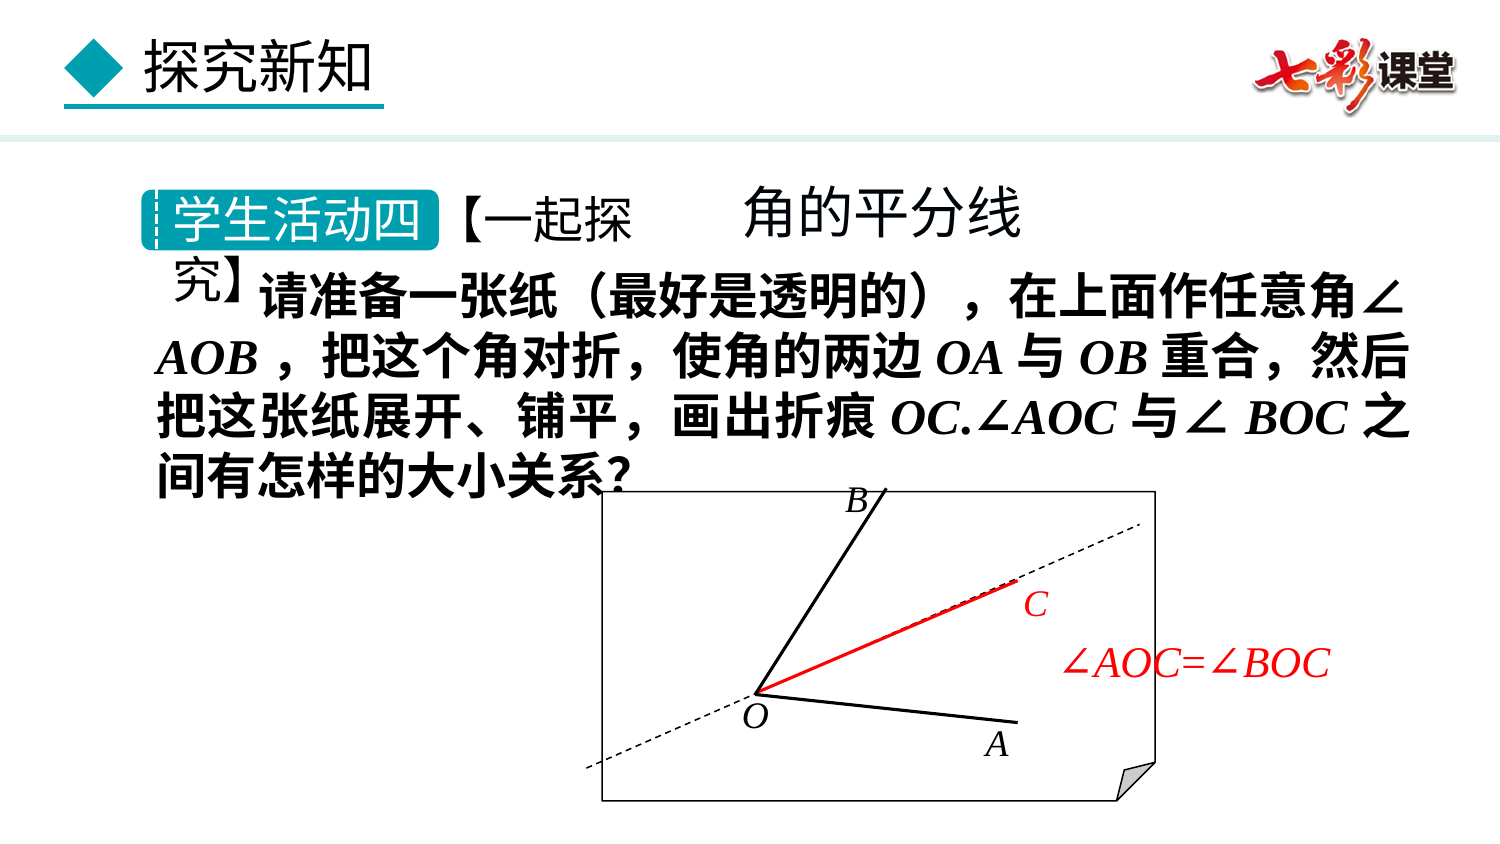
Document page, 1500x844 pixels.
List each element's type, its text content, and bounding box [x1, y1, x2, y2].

text_box 请准备一张纸（最好是透明的），在上面作任意角∠AOB，把这个角对折，使角的两边OA与OB重合，然后把这张纸展开、铺平，画出折痕OC.∠AOC与∠BOC之间有怎样的大小关系？ [141, 256, 1426, 512]
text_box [141, 180, 744, 257]
text_box A [970, 711, 1028, 772]
text_box B [830, 468, 887, 528]
text_box [602, 491, 1156, 801]
text_box O [727, 683, 784, 744]
picture [1249, 32, 1461, 118]
text_box ∠AOC=∠BOC [1042, 626, 1459, 694]
title 角的平分线 [726, 168, 1102, 254]
text_box C [1008, 571, 1065, 631]
